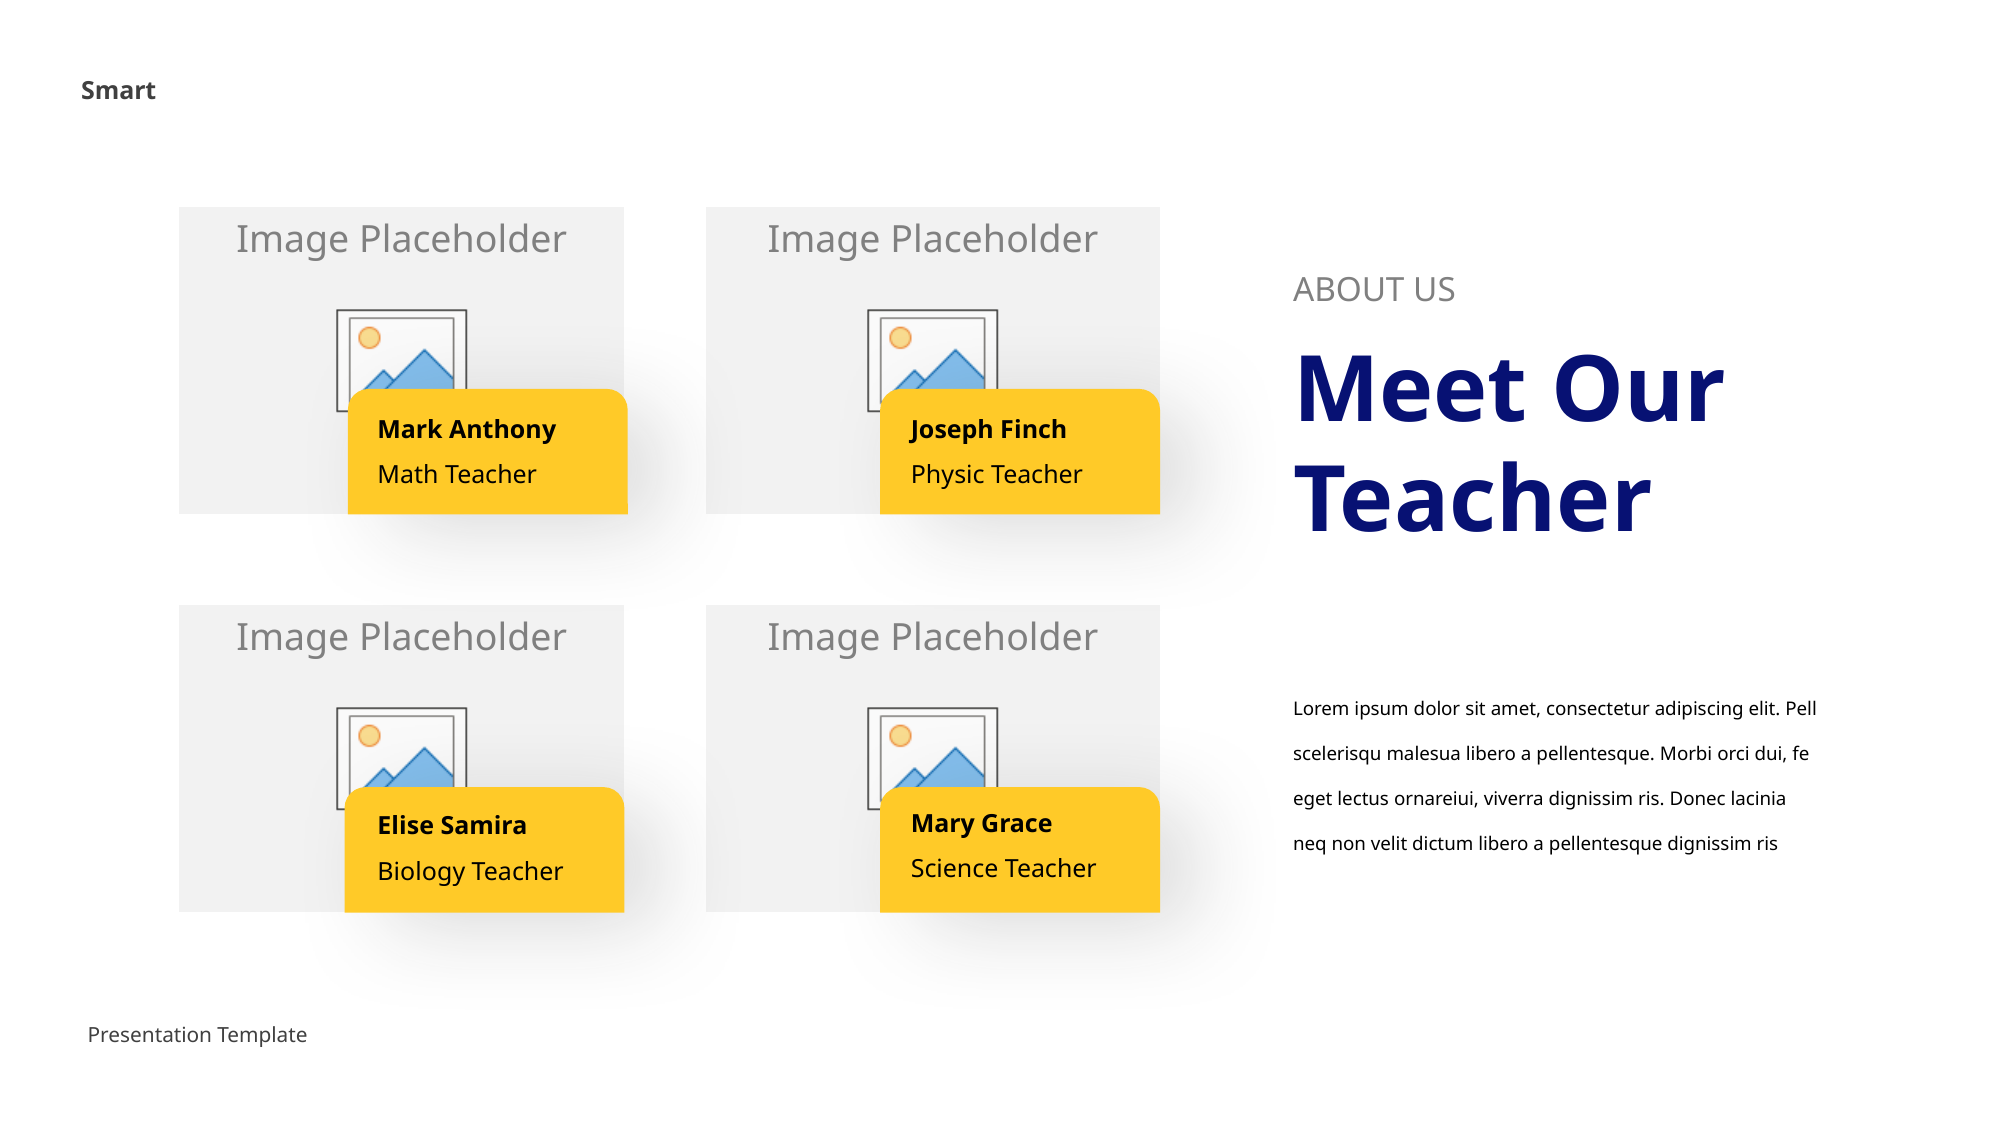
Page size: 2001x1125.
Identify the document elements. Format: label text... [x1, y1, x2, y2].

picture [706, 605, 1160, 913]
text_box [346, 397, 629, 516]
text_box Lorem ipsum dolor sit amet, consectetur adipiscing elit. Pell scelerisqu malesua libero a pellentesque. Morbi orci dui, fe eget lectus ornareiui, viverra dignissim ris. Donec lacinia neq non velit dictum libero a pellentesque dignissim ris [1278, 667, 1835, 862]
picture [179, 207, 625, 515]
picture [706, 207, 1160, 515]
picture [179, 605, 625, 913]
text_box Smart [66, 67, 172, 113]
text_box ABOUT US [1278, 260, 1504, 316]
text_box Presentation Template [72, 1014, 323, 1055]
text_box Meet Our Teacher [1278, 322, 1835, 557]
